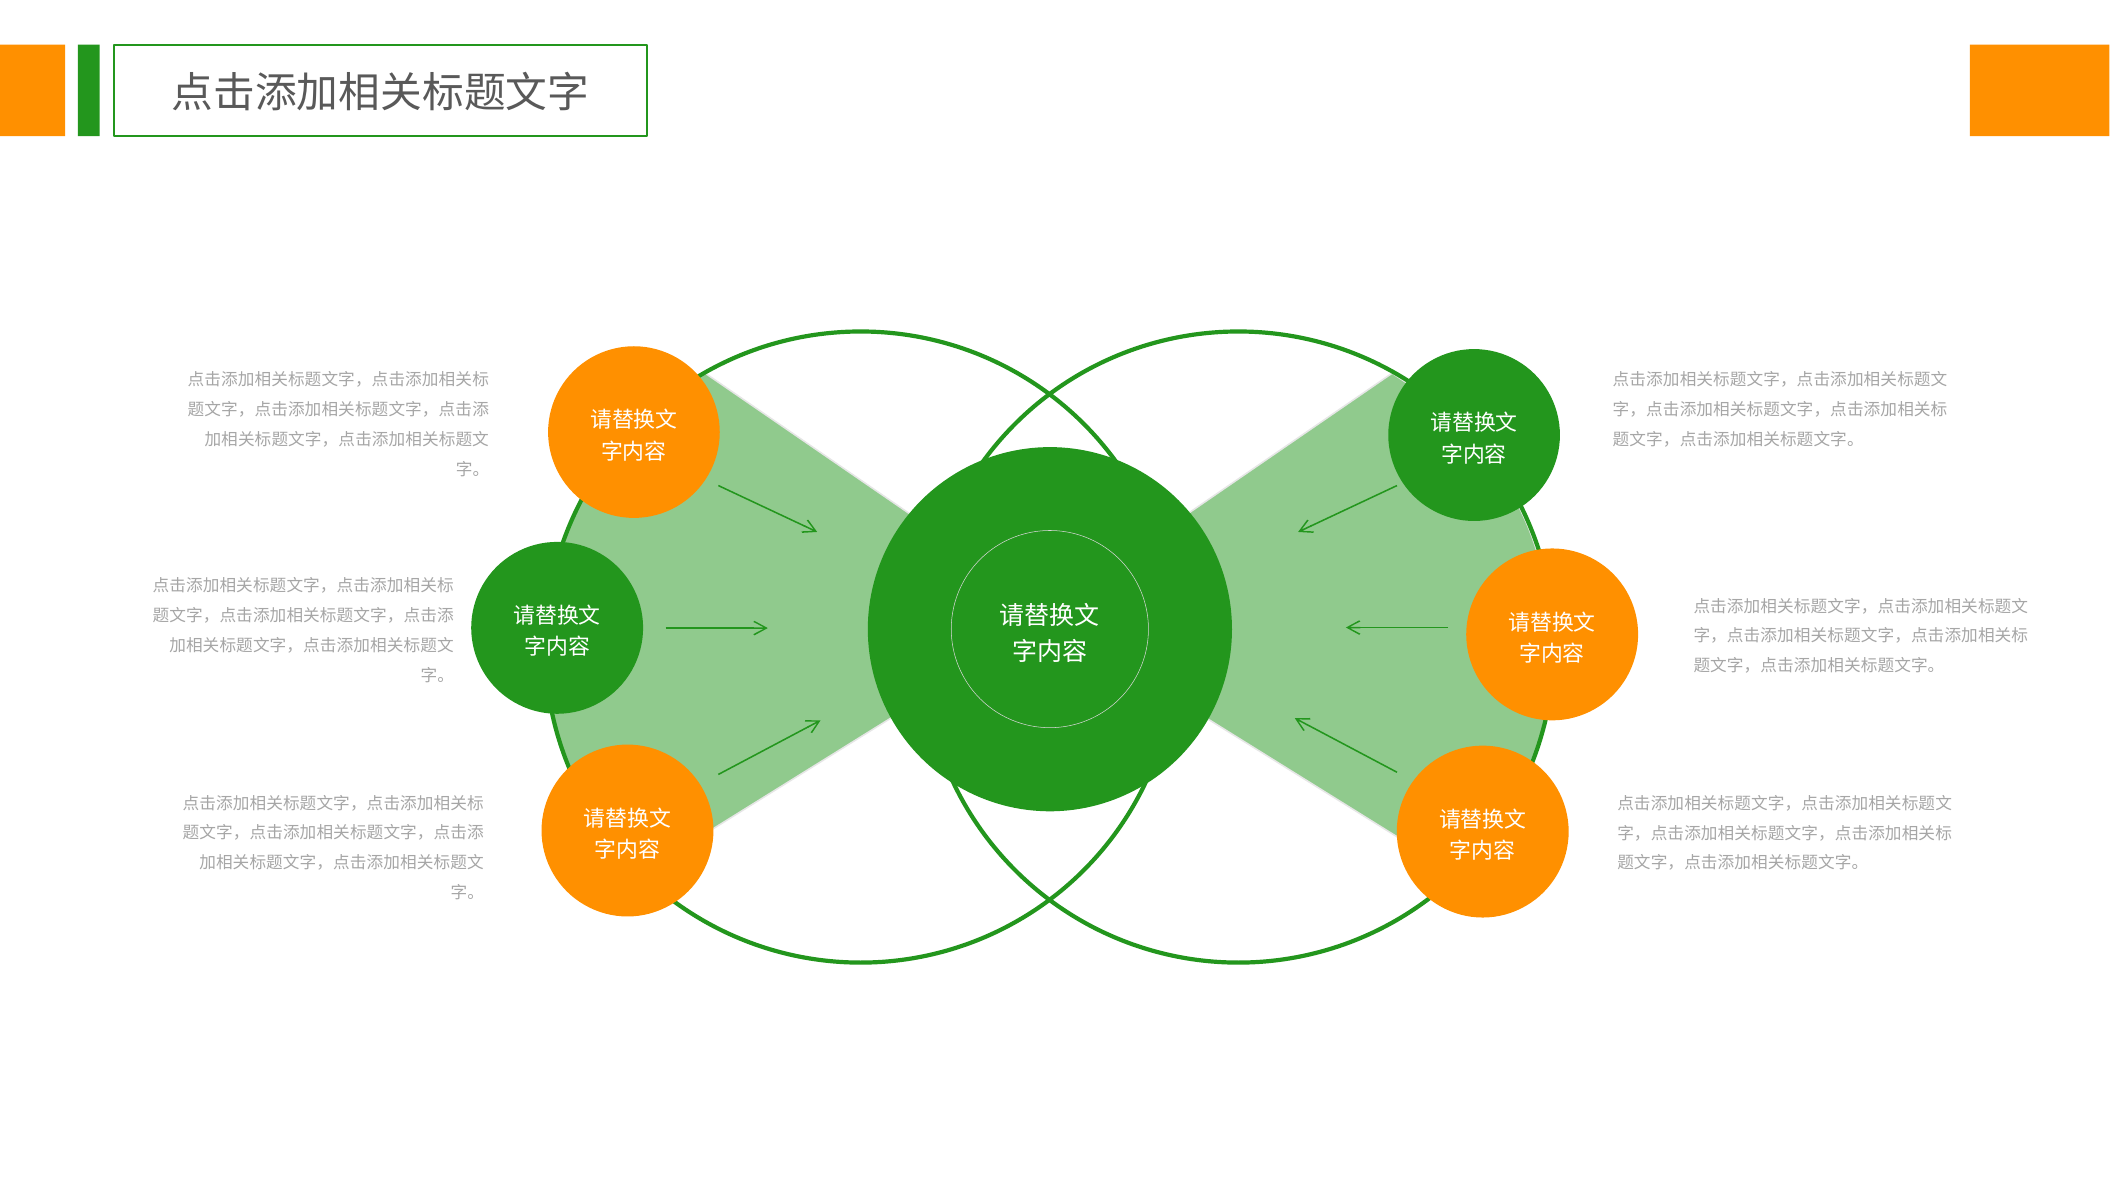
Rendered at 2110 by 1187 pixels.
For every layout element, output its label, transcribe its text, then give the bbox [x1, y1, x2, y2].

text_box 点击添加相关标题文字，点击添加相关标题文字，点击添加相关标题文字，点击添加相关标题文字，点击添加相关标题文字。 [1678, 577, 2047, 683]
text_box 点击添加相关标题文字，点击添加相关标题文字，点击添加相关标题文字，点击添加相关标题文字，点击添加相关标题文字。 [121, 557, 469, 692]
text_box 请替换文字内容 [471, 541, 644, 714]
text_box 请替换文字内容 [541, 744, 714, 917]
text_box [552, 331, 1049, 963]
text_box 点击添加相关标题文字，点击添加相关标题文字，点击添加相关标题文字，点击添加相关标题文字，点击添加相关标题文字。 [1597, 351, 1967, 457]
text_box 点击添加相关标题文字 [135, 44, 625, 137]
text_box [1294, 718, 1397, 773]
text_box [867, 447, 1232, 812]
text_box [1298, 485, 1397, 532]
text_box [718, 720, 821, 775]
text_box [969, 331, 1546, 963]
text_box 点击添加相关标题文字，点击添加相关标题文字，点击添加相关标题文字，点击添加相关标题文字，点击添加相关标题文字。 [151, 775, 499, 910]
text_box 点击添加相关标题文字，点击添加相关标题文字，点击添加相关标题文字，点击添加相关标题文字，点击添加相关标题文字。 [1602, 775, 1971, 880]
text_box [718, 485, 818, 532]
text_box 请替换文字内容 [1388, 349, 1560, 521]
text_box 点击添加相关标题文字，点击添加相关标题文字，点击添加相关标题文字，点击添加相关标题文字，点击添加相关标题文字。 [156, 351, 504, 486]
text_box 请替换文字内容 [1466, 548, 1639, 721]
text_box 请替换文字内容 [1396, 745, 1569, 918]
text_box 请替换文字内容 [548, 346, 720, 518]
